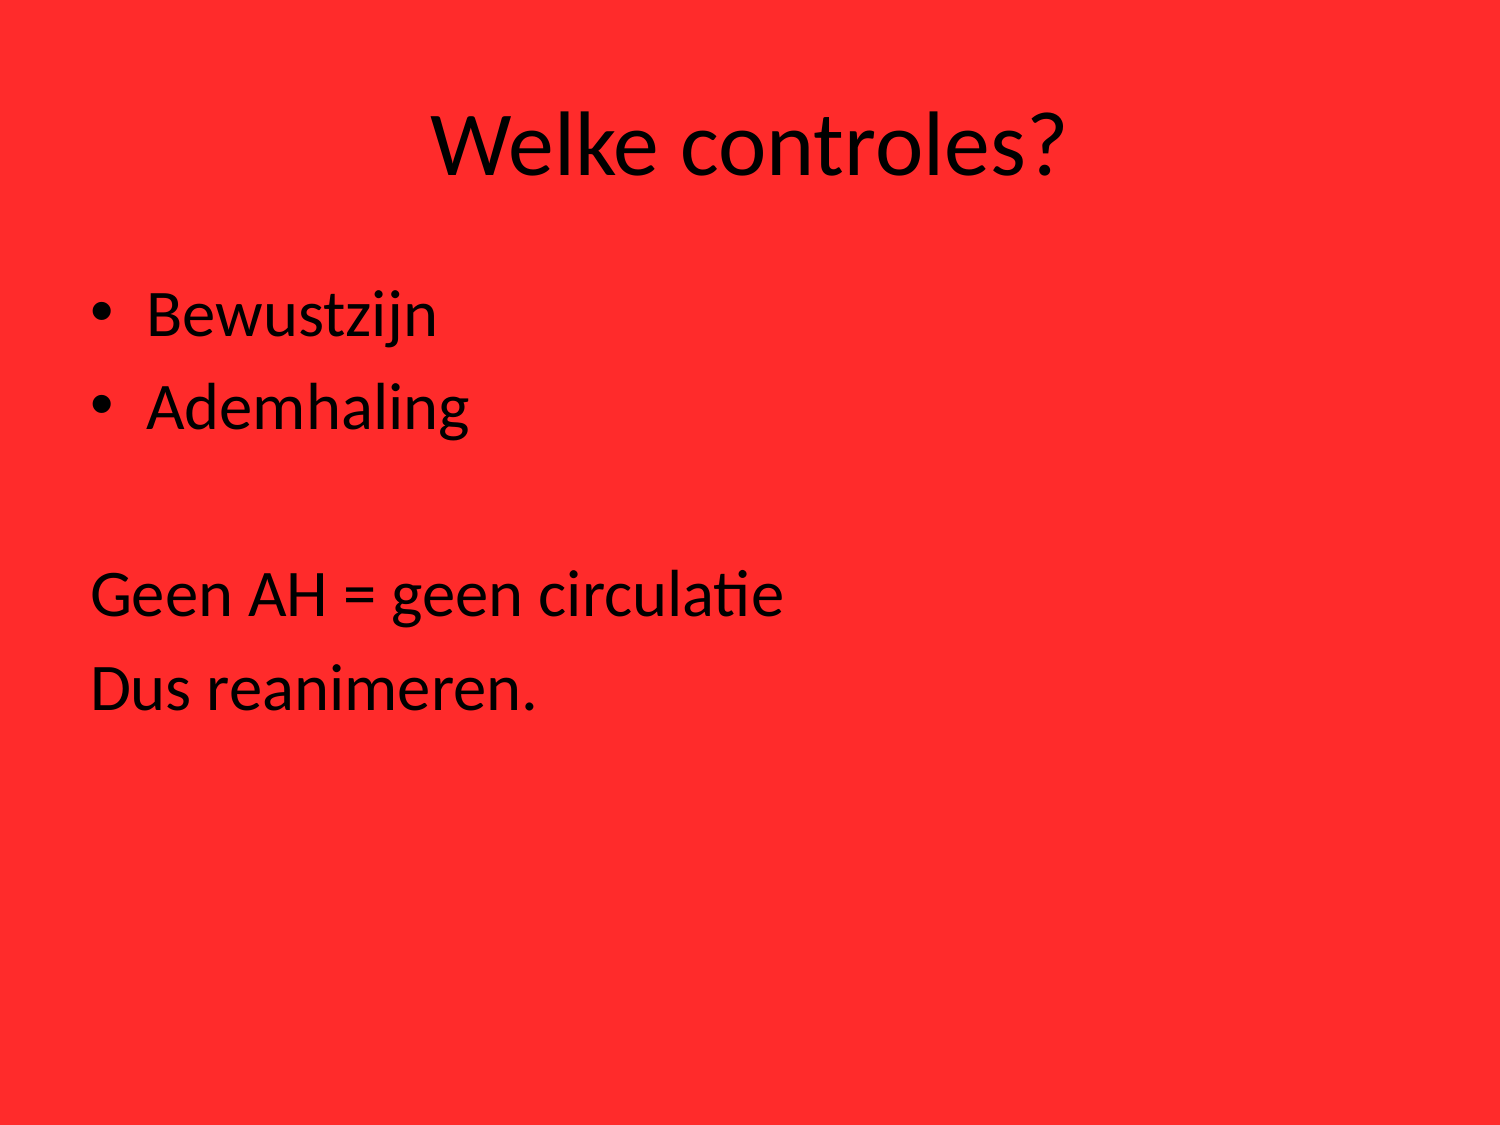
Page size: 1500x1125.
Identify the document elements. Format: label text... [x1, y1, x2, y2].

title Welke controles? [75, 45, 1425, 233]
list Bewustzijn Ademhaling Geen AH = geen circulatie Dus reanimeren. [75, 262, 1425, 1005]
